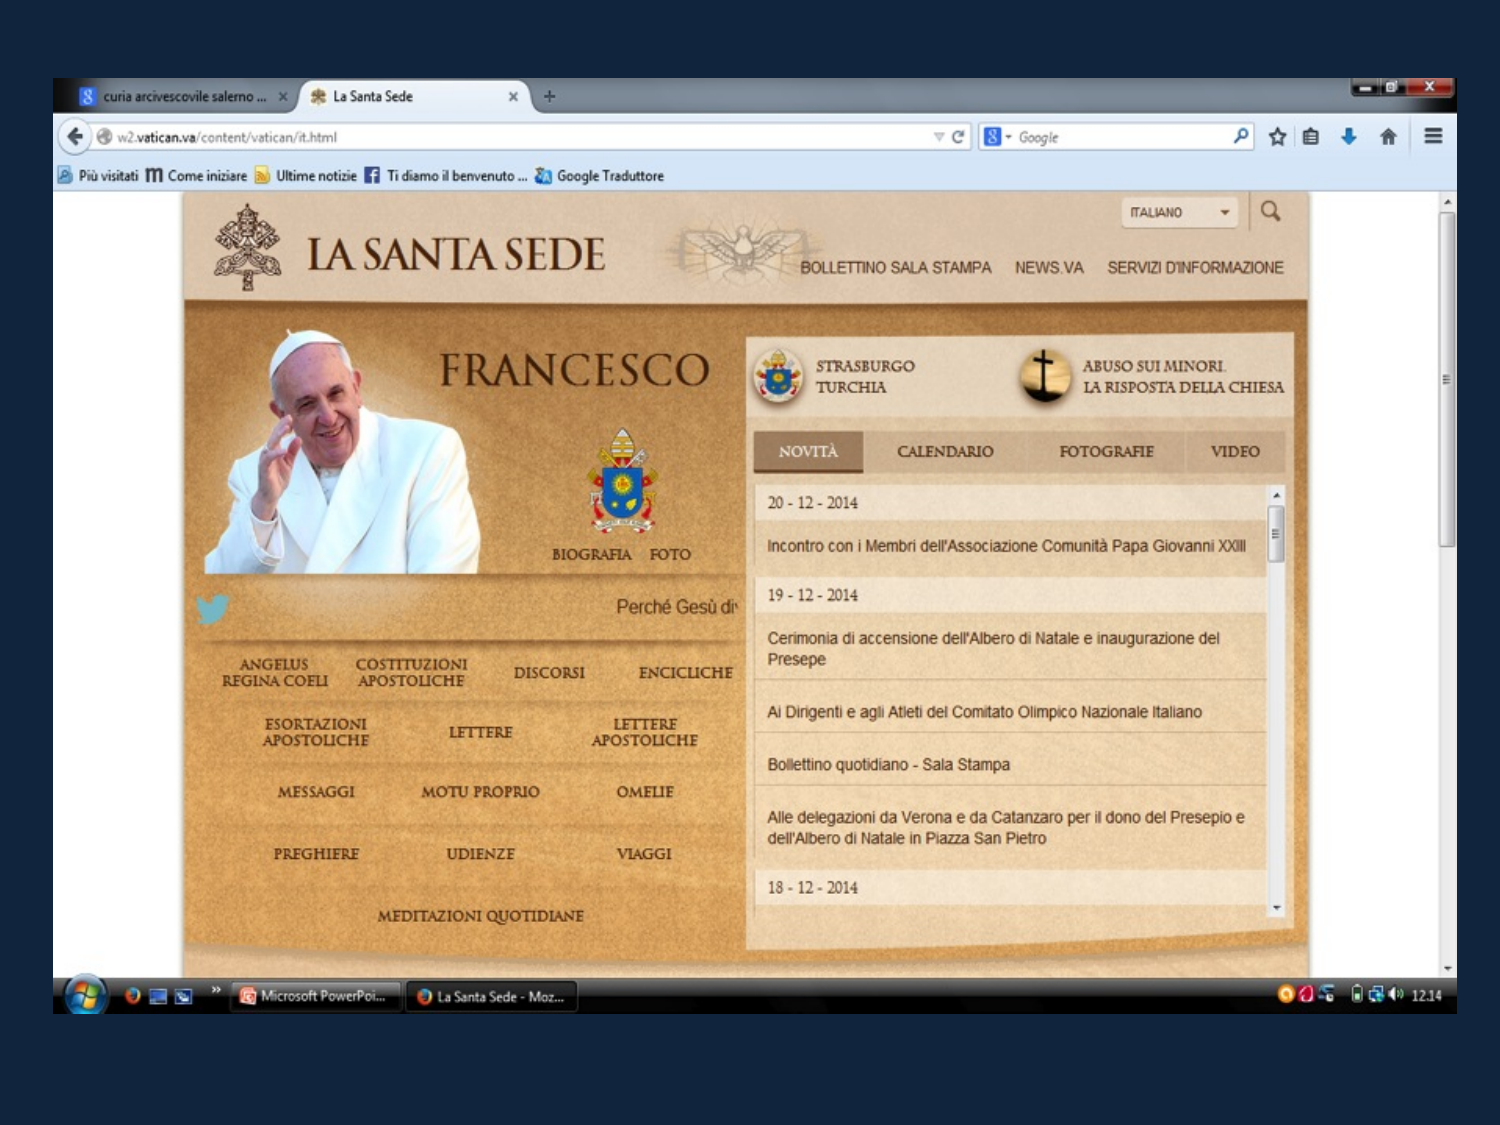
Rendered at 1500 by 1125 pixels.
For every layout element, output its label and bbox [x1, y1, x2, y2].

picture [52, 77, 1457, 1014]
